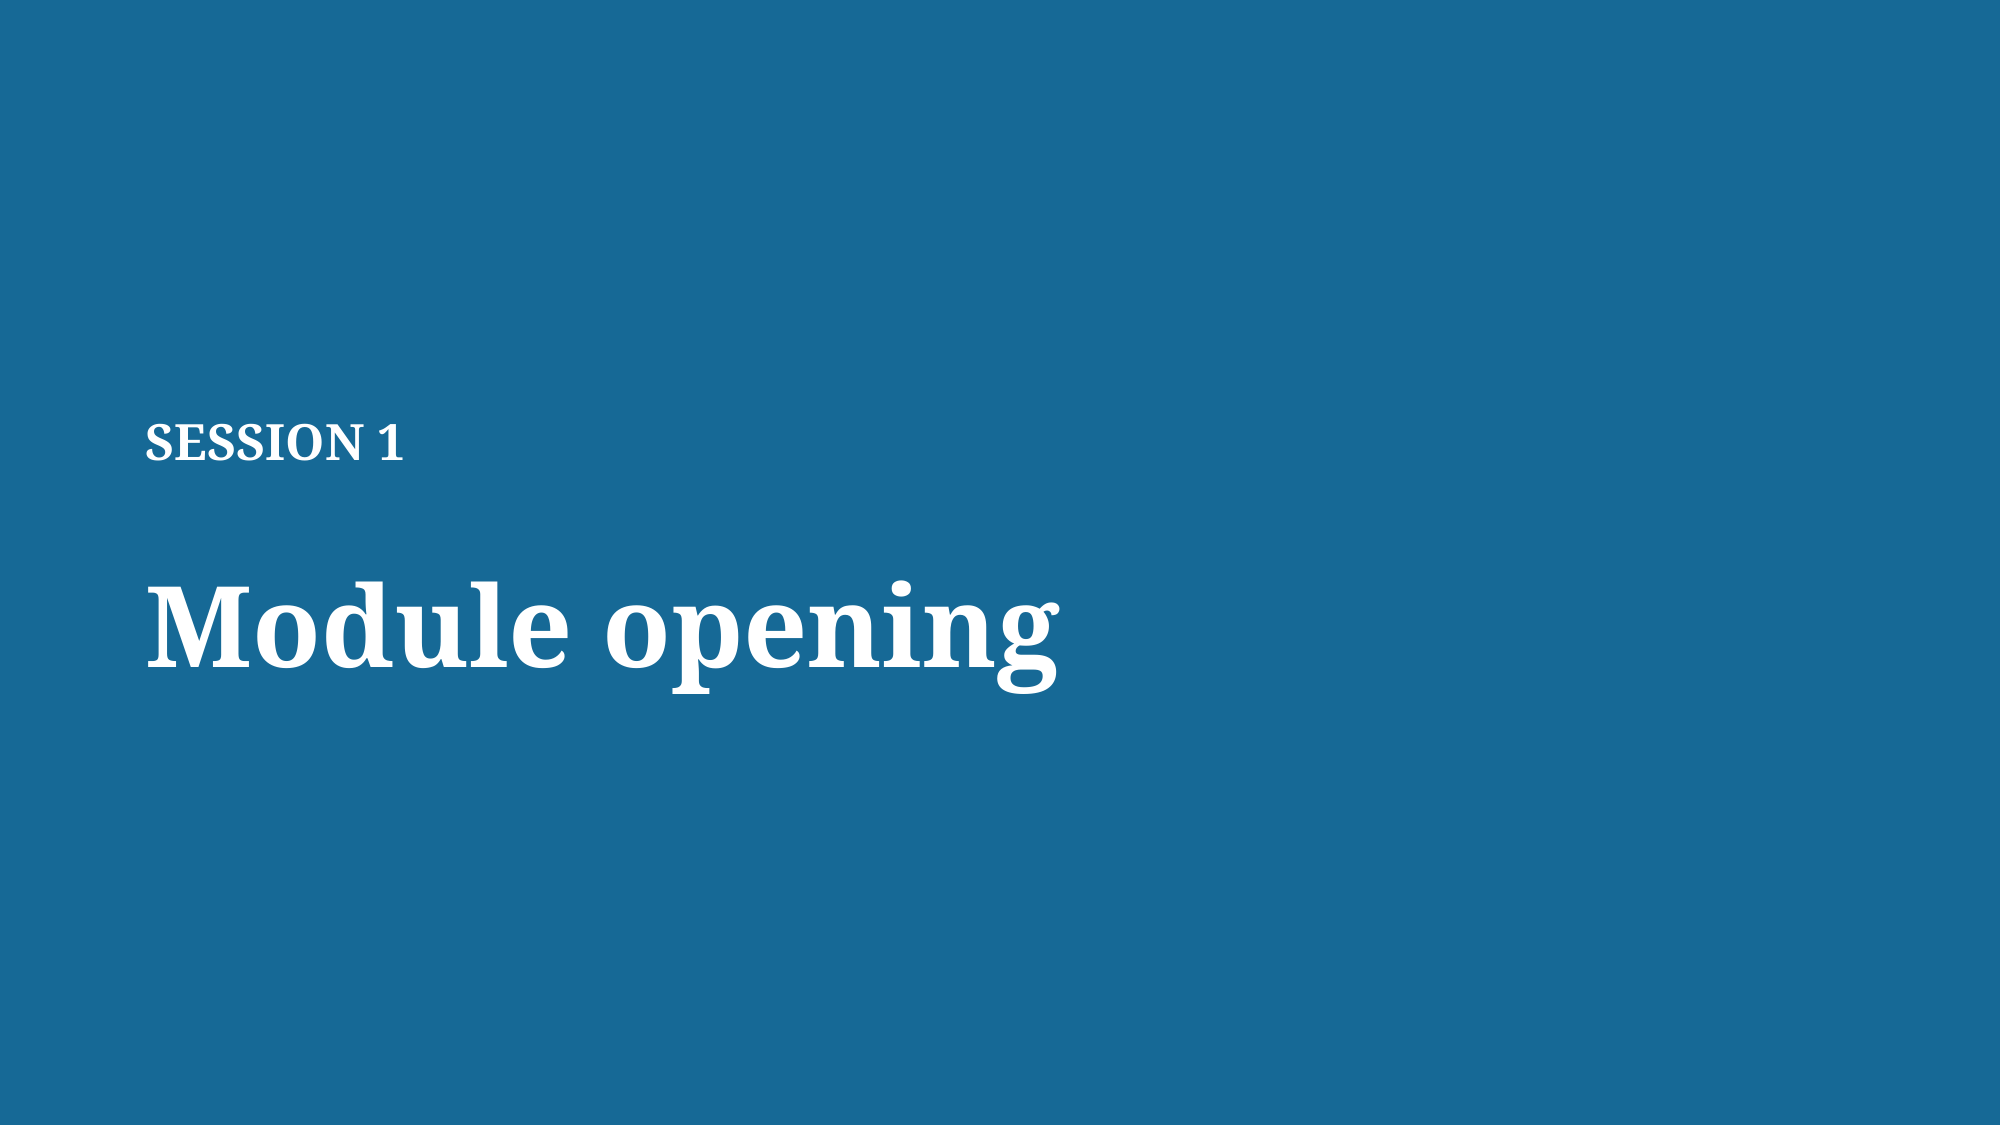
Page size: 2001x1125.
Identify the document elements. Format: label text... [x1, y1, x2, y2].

text_box SESSION 1 Module opening [130, 508, 1792, 601]
